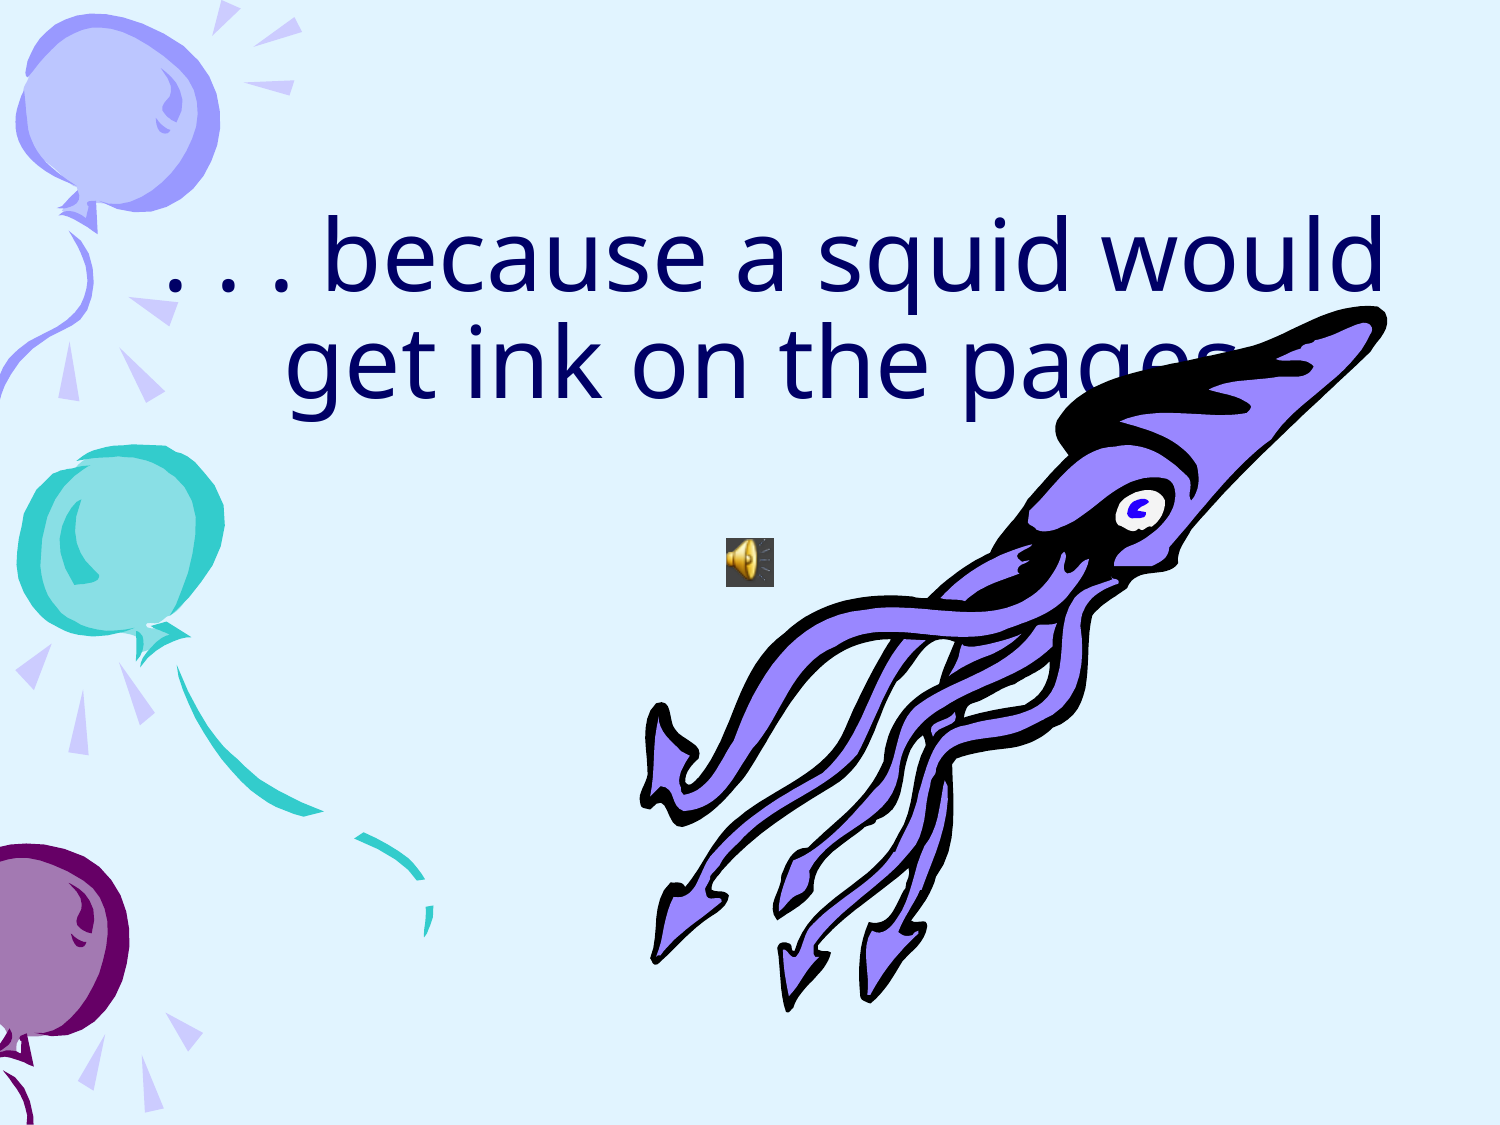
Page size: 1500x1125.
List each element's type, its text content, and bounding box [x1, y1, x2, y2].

picture [724, 537, 776, 588]
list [637, 301, 1394, 1014]
title . . . because a squid would get ink on the pages. [99, 212, 1453, 429]
